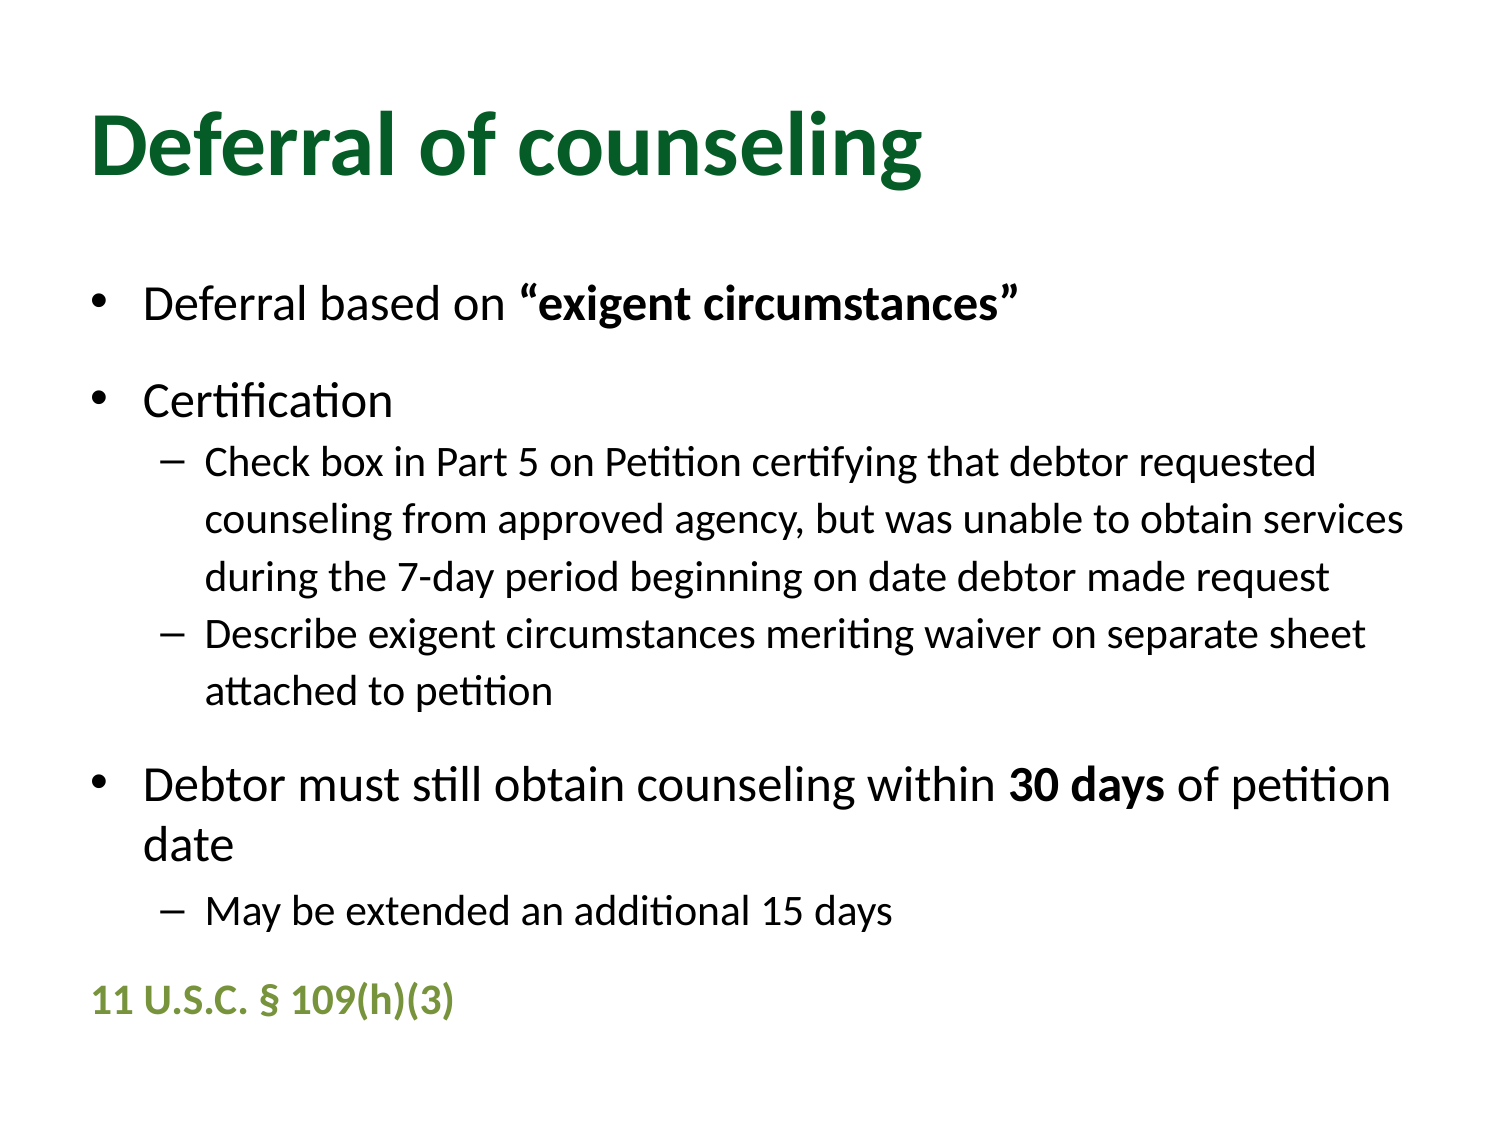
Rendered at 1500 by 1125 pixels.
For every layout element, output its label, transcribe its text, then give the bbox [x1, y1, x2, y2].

list Deferral based on “exigent circumstances” Certification Check box in Part 5 on Petition certifying that debtor requested counseling from approved agency, but was unable to obtain services during the 7-day period beginning on date debtor made request Describe exigent circumstances meriting waiver on separate sheet attached to petition Debtor must still obtain counseling within 30 days of petition date May be extended an additional 15 days 11 U.S.C. § 109(h)(3) [75, 262, 1425, 1050]
title Deferral of counseling [75, 45, 1425, 233]
